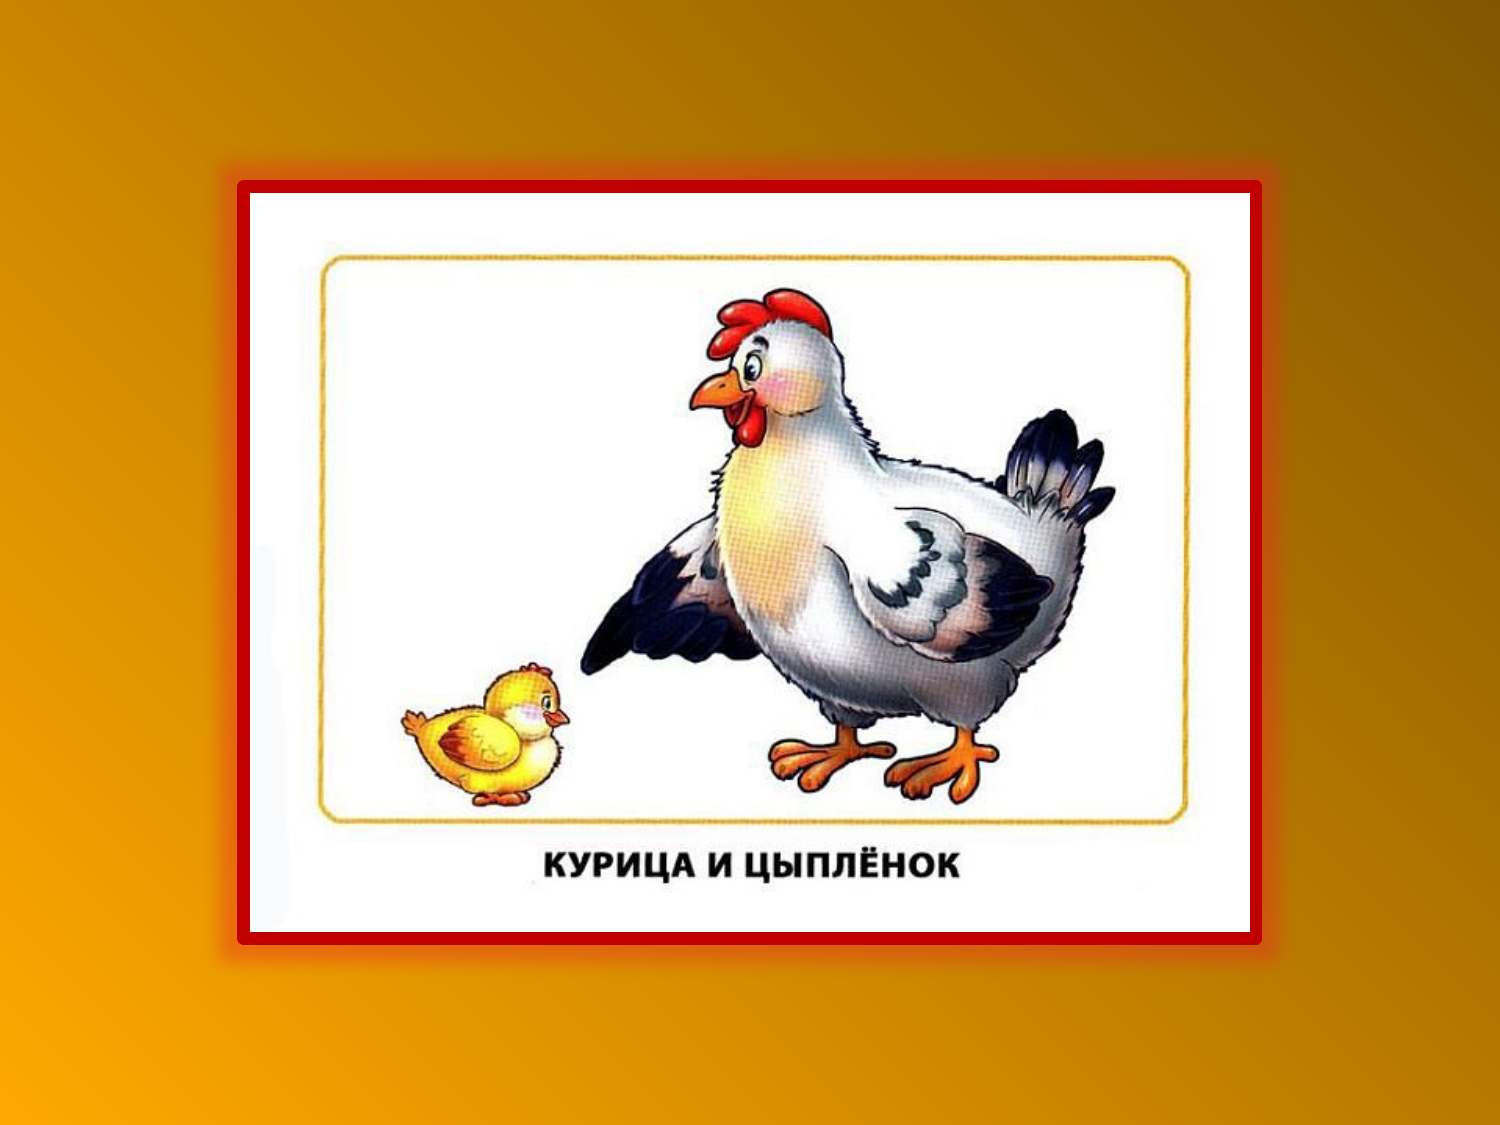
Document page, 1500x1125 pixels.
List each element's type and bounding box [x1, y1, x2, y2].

picture [249, 192, 1251, 933]
